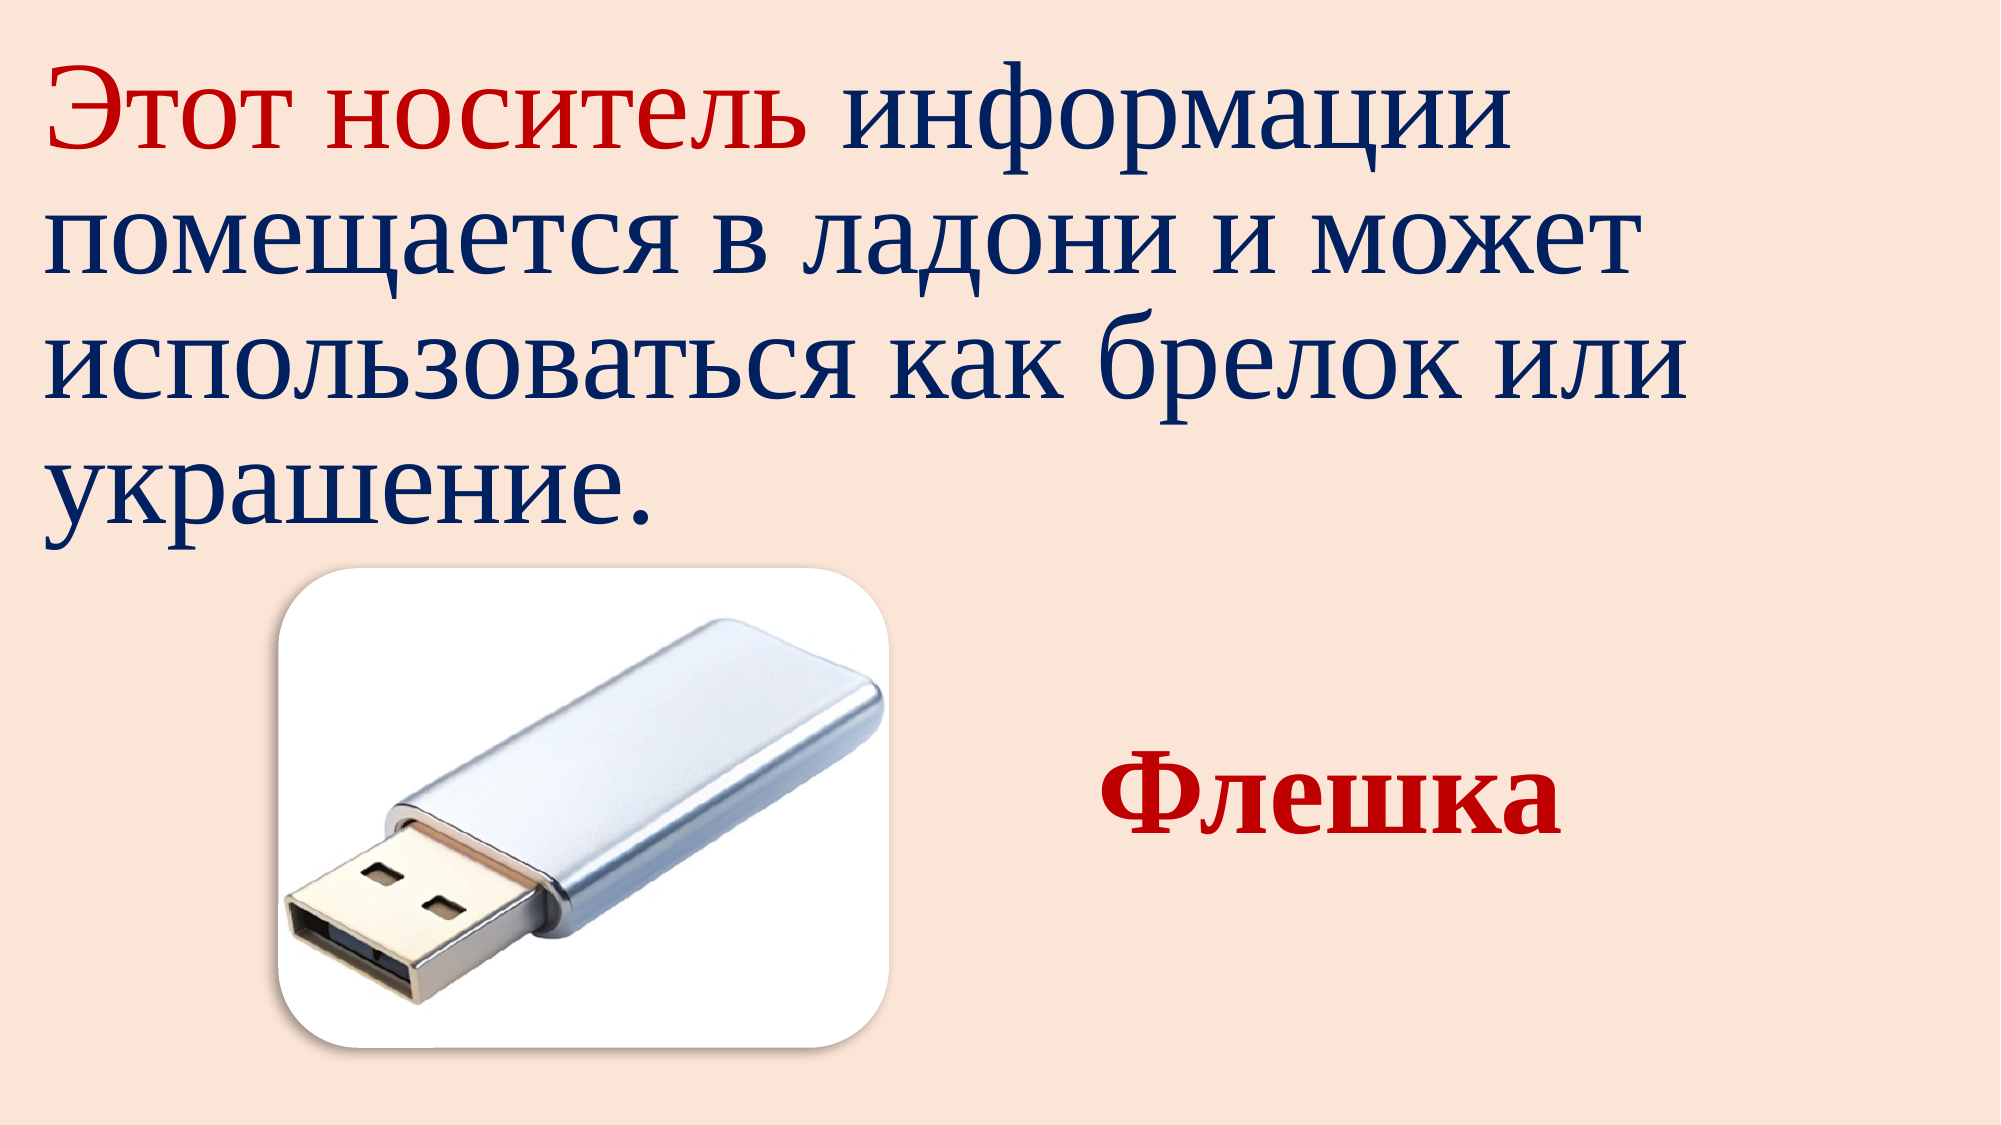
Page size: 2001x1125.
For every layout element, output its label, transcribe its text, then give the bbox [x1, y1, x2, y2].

text_box Флешка [1083, 701, 1602, 866]
picture [278, 568, 889, 1048]
text_box Этот носитель информации помещается в ладони и может использоваться как брелок или украшение. [28, 41, 1972, 557]
